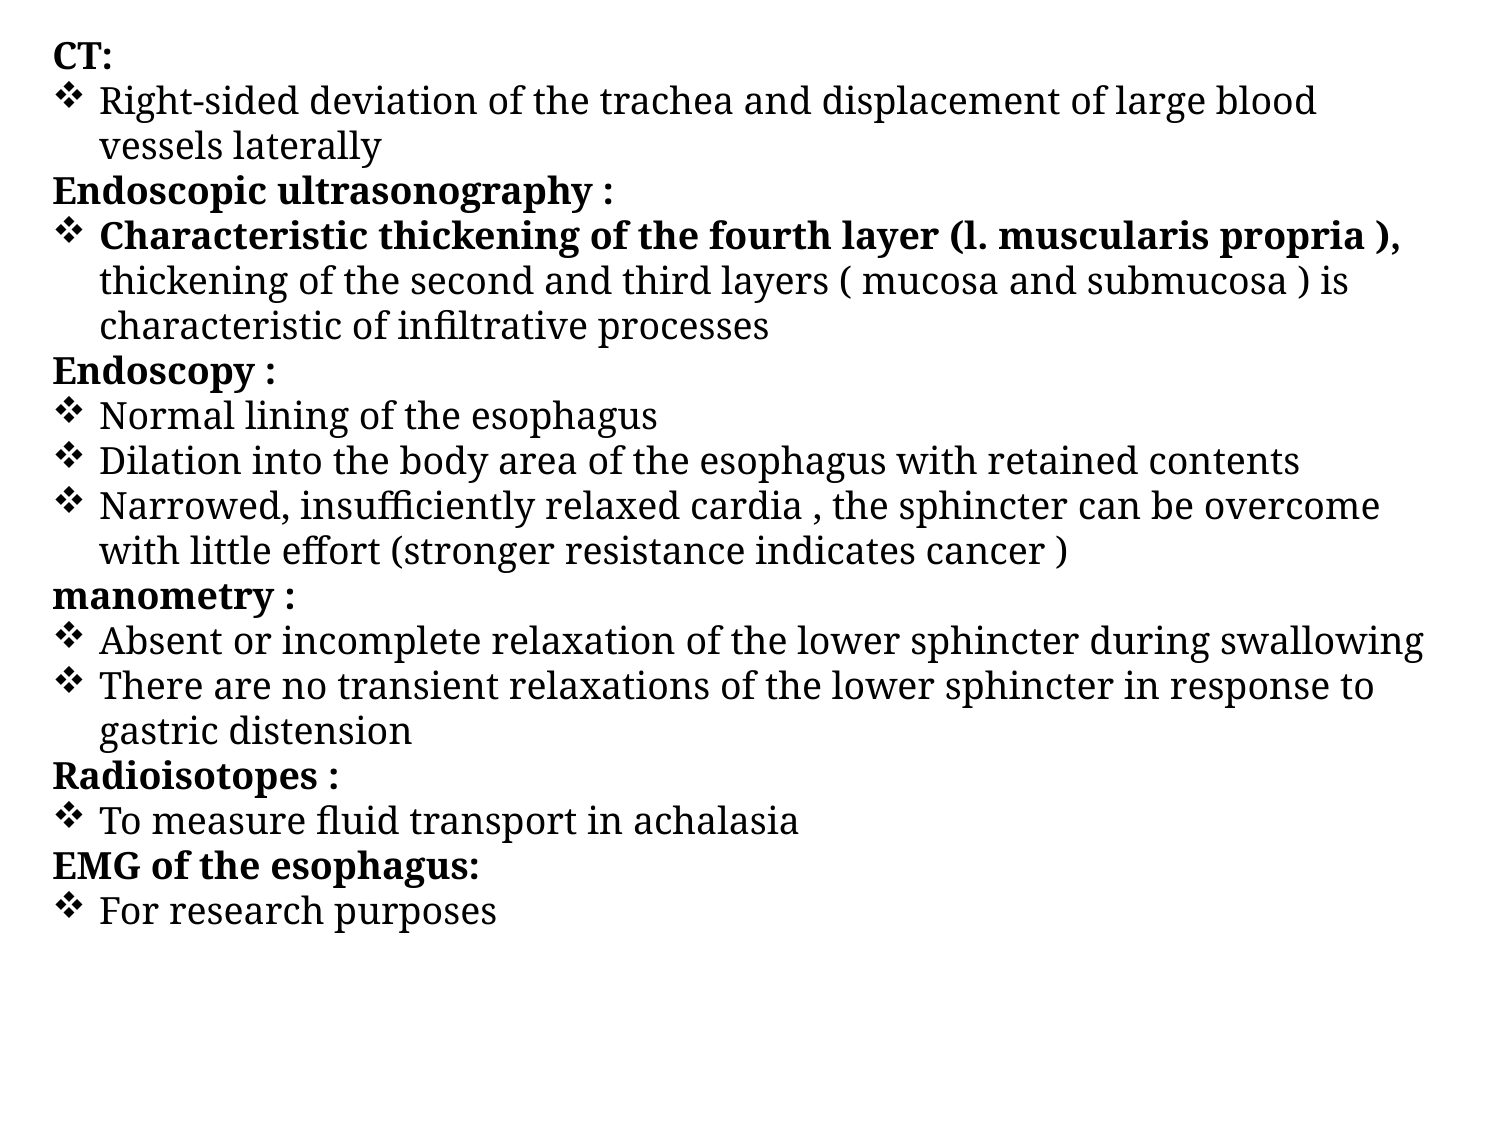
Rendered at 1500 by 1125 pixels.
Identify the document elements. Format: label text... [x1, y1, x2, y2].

text_box CT: Right-sided deviation of the trachea and displacement of large blood vessels laterally Endoscopic ultrasonography : Characteristic thickening of the fourth layer (l. muscularis propria ), thickening of the second and third layers ( mucosa and submucosa ) is characteristic of infiltrative processes Endoscopy : Normal lining of the esophagus Dilation into the body area of the esophagus with retained contents Narrowed, insufficiently relaxed cardia , the sphincter can be overcome with little effort (stronger resistance indicates cancer ) manometry : Absent or incomplete relaxation of the lower sphincter during swallowing There are no transient relaxations of the lower sphincter in response to gastric distension Radioisotopes : To measure fluid transport in achalasia EMG of the esophagus: For research purposes [37, 24, 1463, 940]
